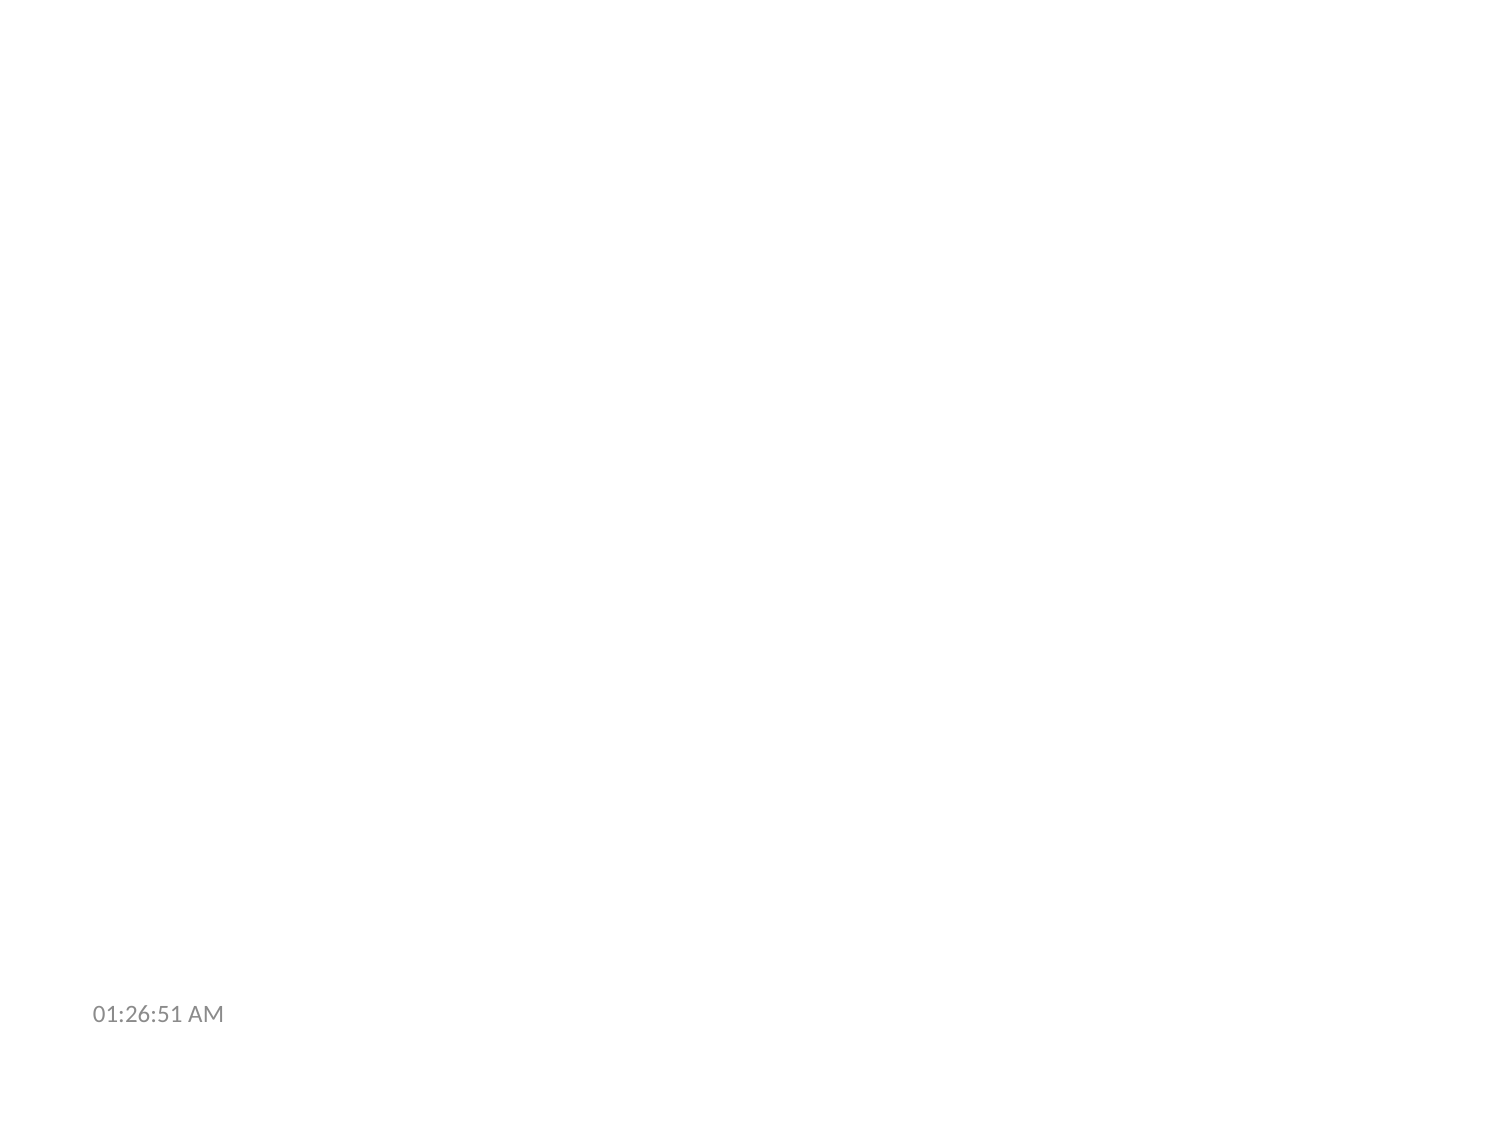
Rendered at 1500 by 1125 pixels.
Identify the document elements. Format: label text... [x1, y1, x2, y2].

text_box 3:35:09 PM [77, 982, 428, 1043]
